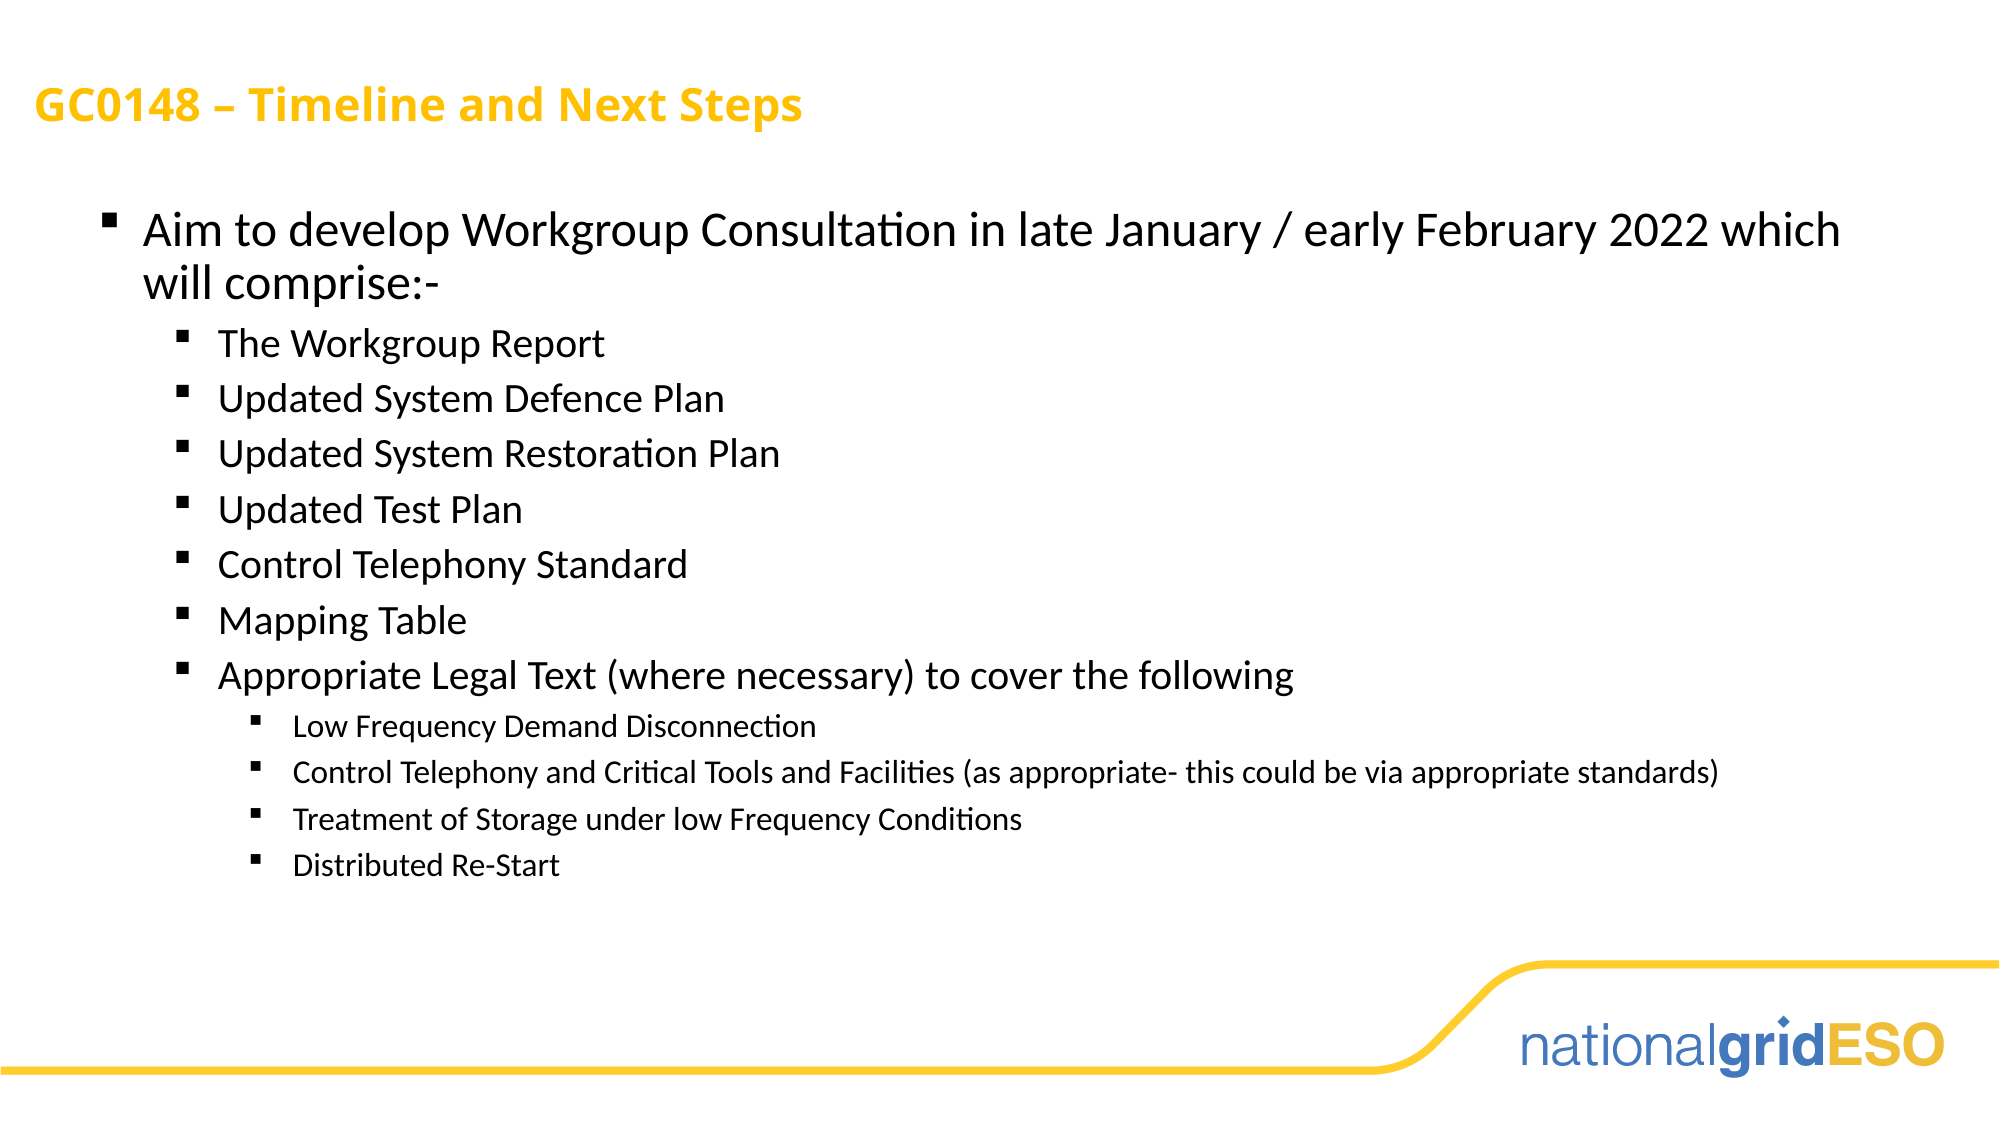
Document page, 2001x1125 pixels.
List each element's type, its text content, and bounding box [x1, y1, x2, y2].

list Aim to develop Workgroup Consultation in late January / early February 2022 which will comprise:- The Workgroup Report Updated System Defence Plan Updated System Restoration Plan Updated Test Plan Control Telephony Standard Mapping Table Appropriate Legal Text (where necessary) to cover the following Low Frequency Demand Disconnection Control Telephony and Critical Tools and Facilities (as appropriate- this could be via appropriate standards) Treatment of Storage under low Frequency Conditions Distributed Re-Start [83, 195, 1917, 910]
title GC0148 – Timeline and Next Steps [18, 24, 1853, 196]
picture [0, 954, 2000, 1125]
